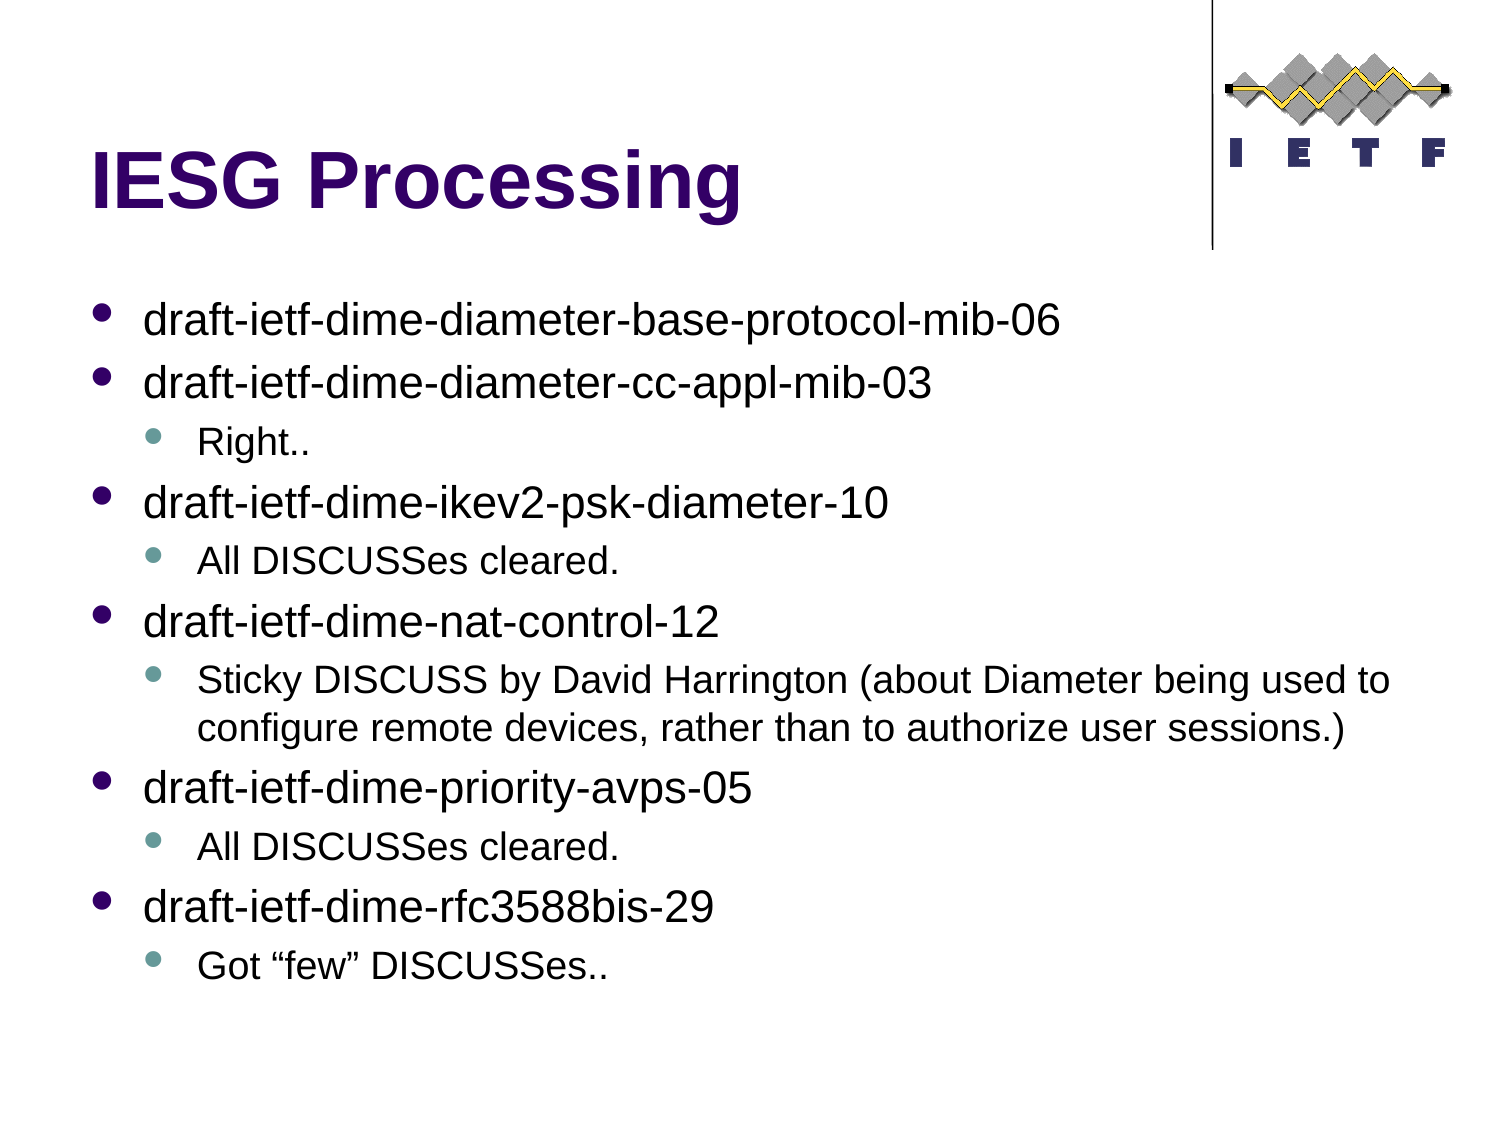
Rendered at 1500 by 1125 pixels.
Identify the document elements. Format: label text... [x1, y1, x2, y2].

title IESG Processing [74, 19, 1201, 233]
picture [1212, 37, 1463, 181]
list draft-ietf-dime-diameter-base-protocol-mib-06 draft-ietf-dime-diameter-cc-appl-mib-03 Right.. draft-ietf-dime-ikev2-psk-diameter-10 All DISCUSSes cleared. draft-ietf-dime-nat-control-12 Sticky DISCUSS by David Harrington (about Diameter being used to configure remote devices, rather than to authorize user sessions.) draft-ietf-dime-priority-avps-05 All DISCUSSes cleared. draft-ietf-dime-rfc3588bis-29 Got “few” DISCUSSes.. [74, 281, 1426, 1006]
